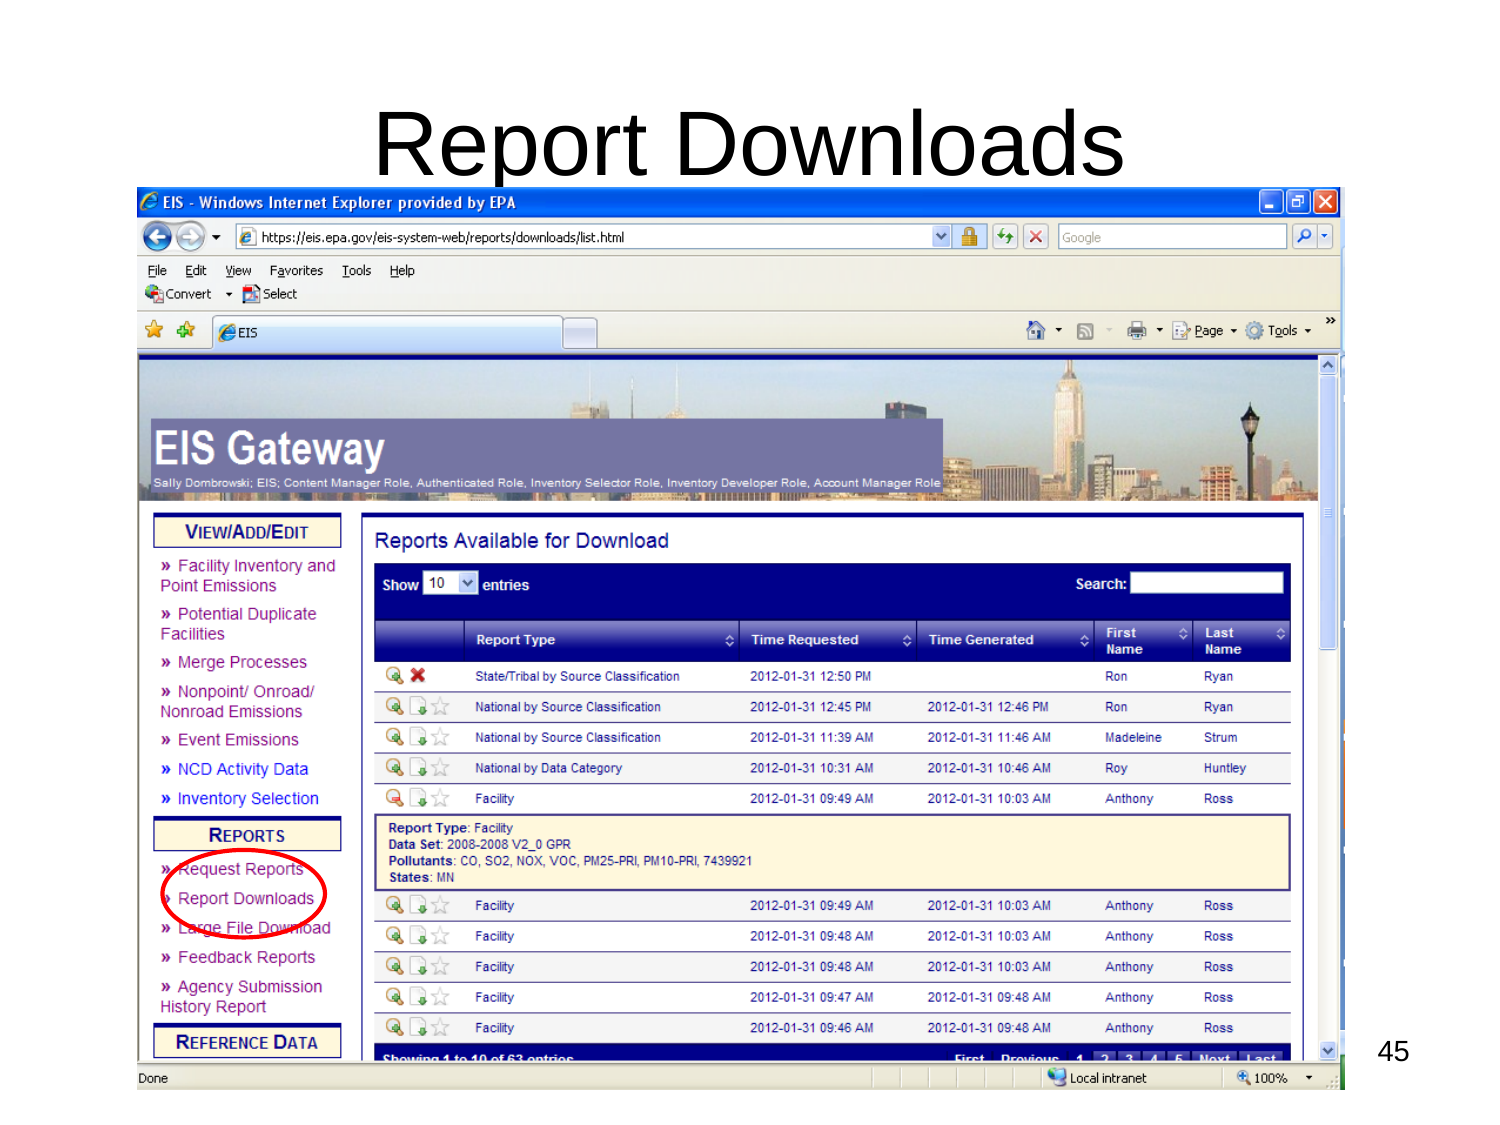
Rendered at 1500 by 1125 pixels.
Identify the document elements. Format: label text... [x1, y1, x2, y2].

title Report Downloads [74, 44, 1426, 233]
slide_number 45 [1074, 1024, 1426, 1103]
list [137, 187, 1346, 1090]
